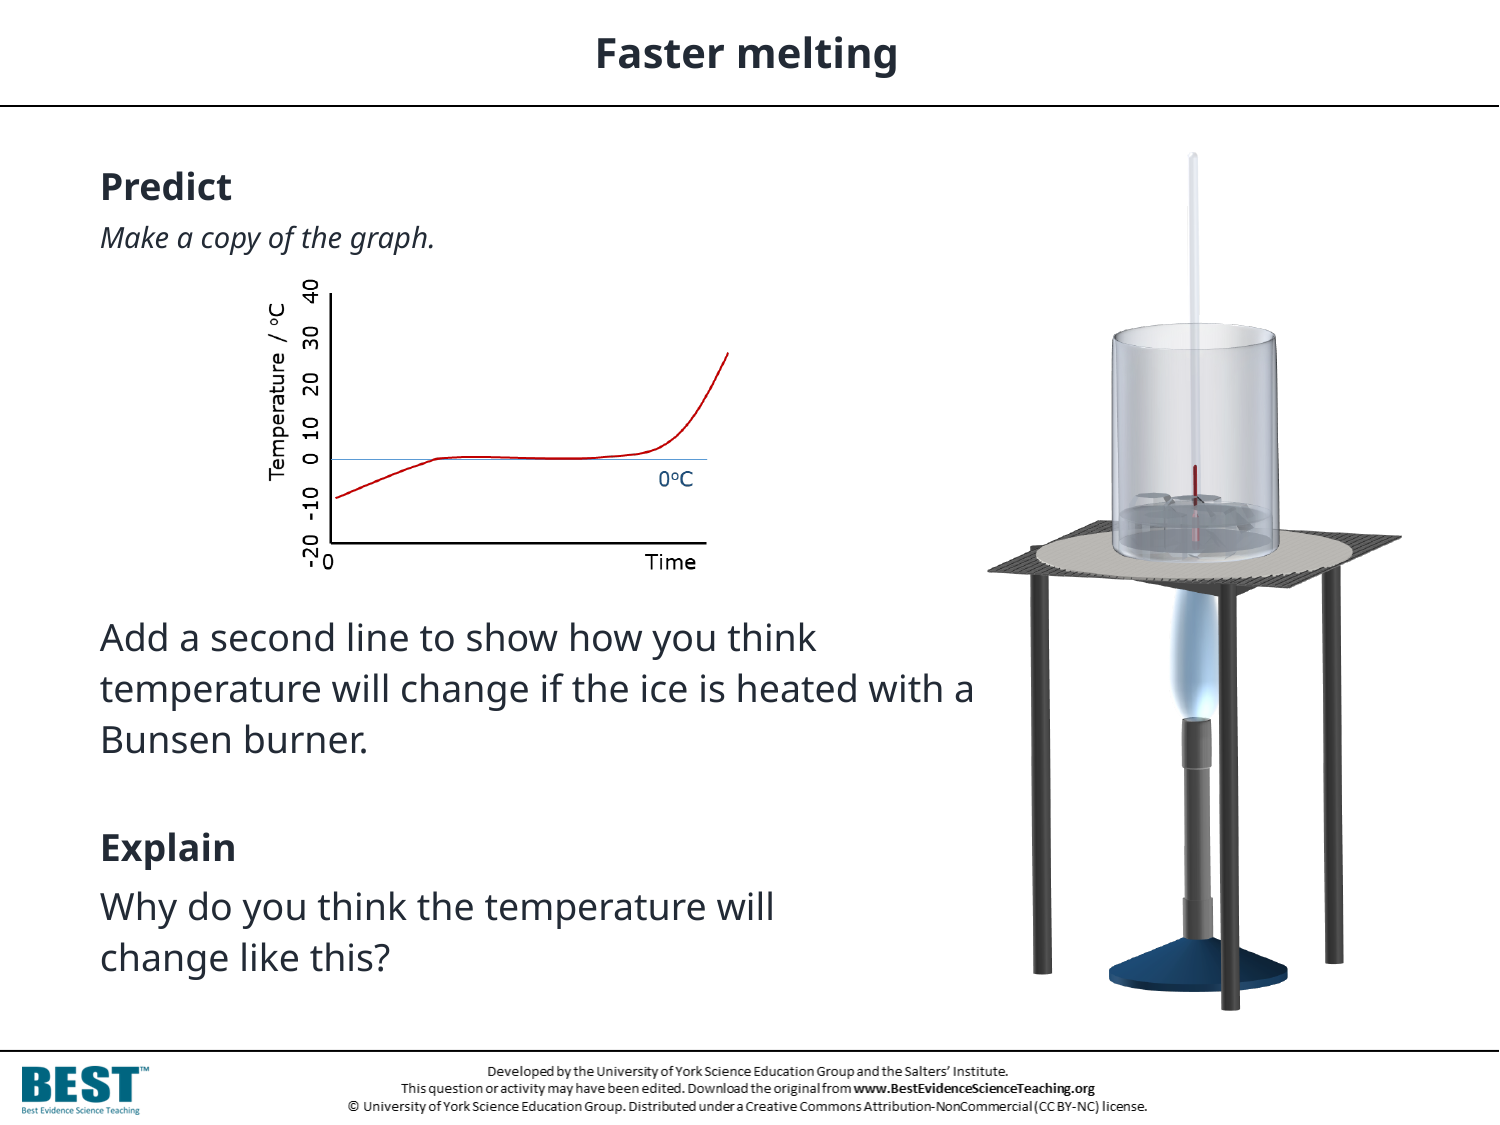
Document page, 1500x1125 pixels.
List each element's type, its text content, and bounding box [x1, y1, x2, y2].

picture [0, 105, 1500, 1125]
text_box Faster melting [23, 4, 1471, 99]
